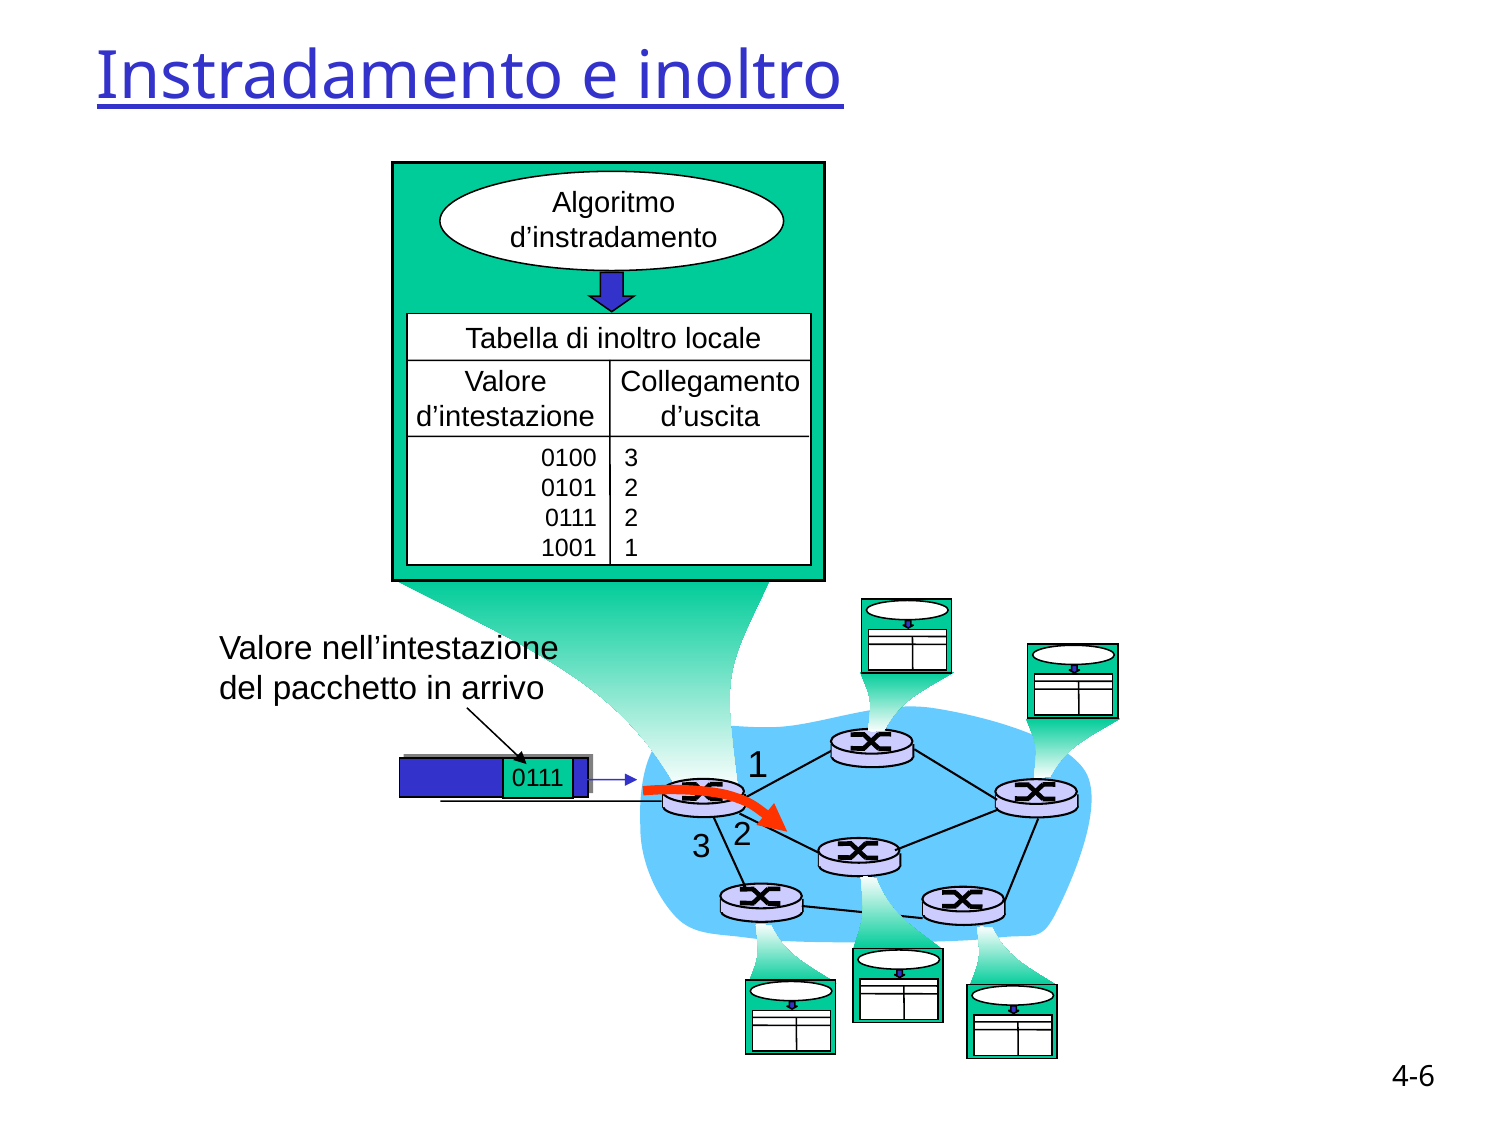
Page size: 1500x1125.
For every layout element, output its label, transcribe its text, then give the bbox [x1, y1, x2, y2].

text_box [579, 754, 594, 779]
text_box [642, 789, 657, 795]
text_box [734, 828, 862, 911]
text_box 2 [726, 821, 767, 860]
text_box [589, 272, 635, 312]
text_box [407, 440, 526, 565]
text_box [439, 197, 460, 245]
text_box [745, 979, 836, 1055]
text_box [466, 707, 527, 765]
text_box [750, 930, 828, 978]
text_box [403, 754, 497, 758]
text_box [1027, 643, 1119, 719]
text_box [971, 933, 1052, 982]
text_box [654, 440, 811, 565]
text_box [750, 753, 989, 848]
text_box Algoritmo d’instradamento [460, 176, 767, 261]
text_box [903, 917, 978, 942]
text_box [854, 885, 938, 946]
text_box [767, 199, 784, 243]
text_box [579, 780, 588, 798]
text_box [662, 778, 745, 818]
text_box Instradamento e inoltro [81, 24, 859, 120]
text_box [830, 728, 914, 768]
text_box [817, 837, 901, 877]
text_box [996, 753, 1092, 938]
text_box 1 [732, 732, 783, 793]
text_box 2 [753, 804, 767, 814]
text_box [579, 773, 638, 786]
text_box [579, 758, 588, 779]
slide_number 4-6 [1338, 1049, 1451, 1125]
text_box [774, 907, 862, 943]
text_box [880, 814, 1034, 917]
text_box 0100 0101 0111 1001 [526, 437, 609, 570]
text_box [510, 261, 713, 271]
text_box [731, 860, 743, 881]
text_box [640, 751, 669, 801]
text_box [749, 803, 788, 832]
text_box Valore d’intestazione [394, 354, 605, 440]
text_box 0111 [497, 754, 579, 799]
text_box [861, 598, 952, 674]
text_box [392, 162, 825, 581]
text_box [396, 581, 770, 777]
text_box 3 [677, 826, 726, 872]
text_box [966, 984, 1058, 1059]
text_box [399, 758, 497, 798]
text_box Collegamento d’uscita [605, 354, 816, 440]
text_box [539, 171, 685, 176]
text_box [777, 313, 811, 354]
text_box [1029, 726, 1106, 777]
text_box [731, 710, 870, 776]
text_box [720, 883, 803, 922]
text_box [640, 802, 757, 939]
text_box Tabella di inoltro locale [450, 311, 777, 354]
text_box [588, 780, 594, 794]
text_box [407, 313, 450, 354]
text_box 3 2 2 1 [609, 437, 654, 570]
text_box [995, 778, 1078, 818]
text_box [922, 886, 1005, 926]
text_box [852, 948, 944, 1023]
text_box [887, 706, 1036, 794]
text_box [863, 681, 937, 727]
text_box Valore nell’intestazione del pacchetto in arrivo [204, 618, 575, 714]
